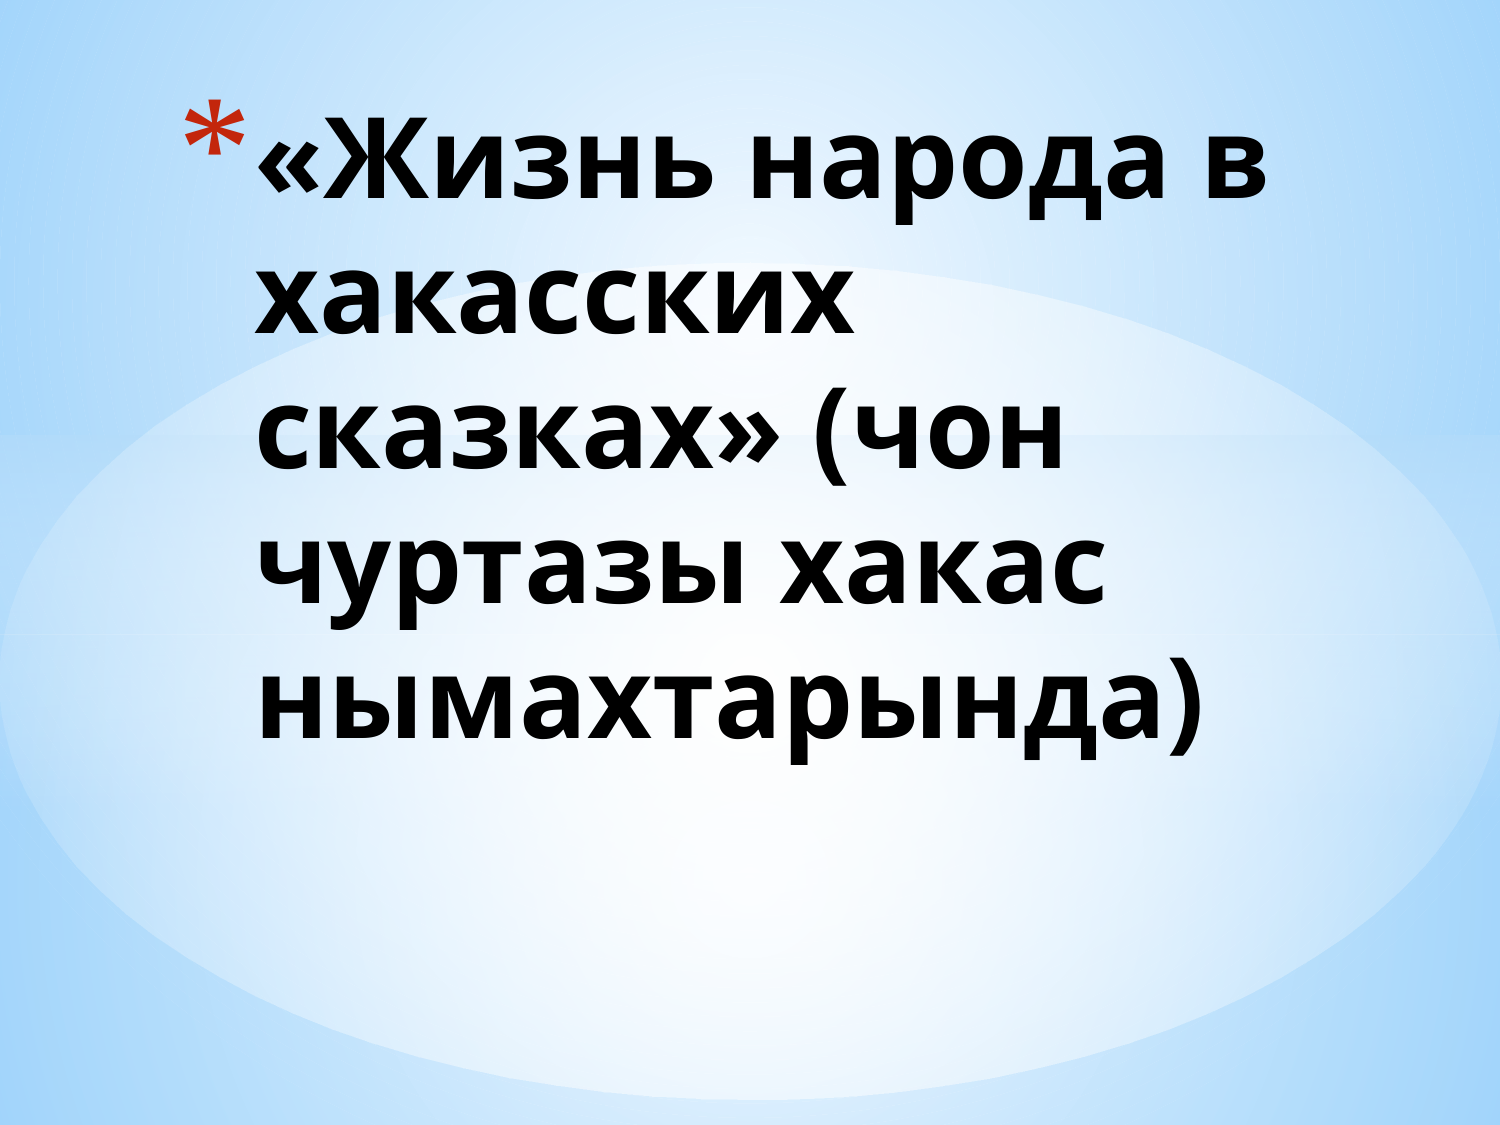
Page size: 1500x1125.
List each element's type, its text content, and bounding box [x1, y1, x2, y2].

title «Жизнь народа в хакасских сказках» (чон чуртазы хакас нымахтарында) [134, 78, 1312, 808]
